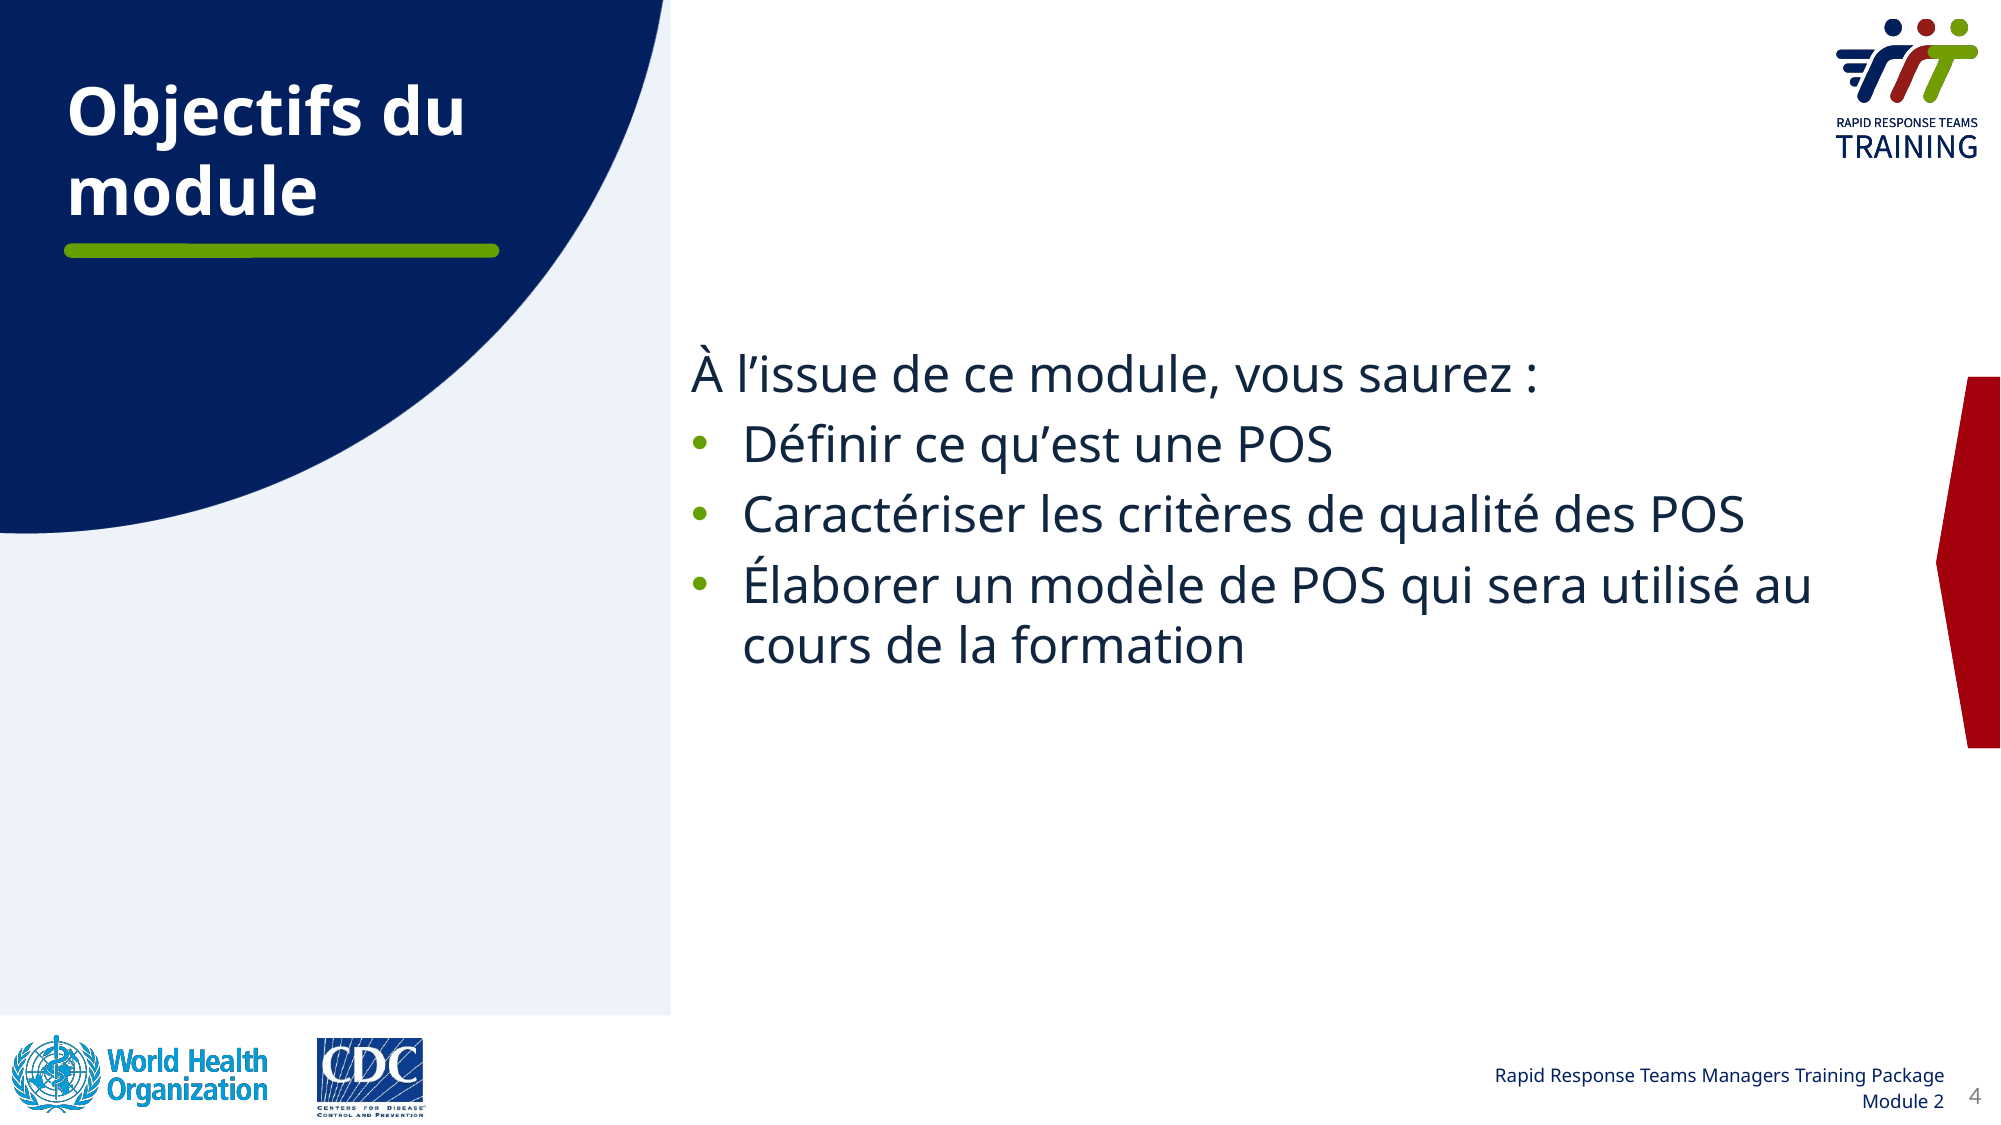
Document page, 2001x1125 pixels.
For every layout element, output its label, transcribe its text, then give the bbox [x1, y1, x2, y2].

picture [1835, 19, 1978, 167]
picture [317, 1038, 426, 1117]
text_box À l’issue de ce module, vous saurez : Définir ce quʼest une POS Caractériser les critères de qualité des POS Élaborer un modèle de POS qui sera utilisé au cours de la formation [684, 334, 1861, 752]
slide_number 4 [1953, 1071, 2000, 1125]
picture [0, 0, 670, 538]
text_box Objectifs du module [59, 61, 531, 237]
picture [59, 1035, 267, 1113]
picture [30, 1083, 37, 1091]
picture [36, 1088, 78, 1105]
picture [22, 1062, 26, 1077]
picture [50, 1108, 62, 1113]
picture [34, 1054, 43, 1078]
picture [12, 1035, 54, 1068]
picture [71, 1053, 90, 1091]
picture [12, 1083, 48, 1113]
picture [46, 1056, 54, 1062]
text_box [1936, 376, 2000, 749]
picture [40, 1062, 47, 1070]
picture [24, 1054, 36, 1087]
